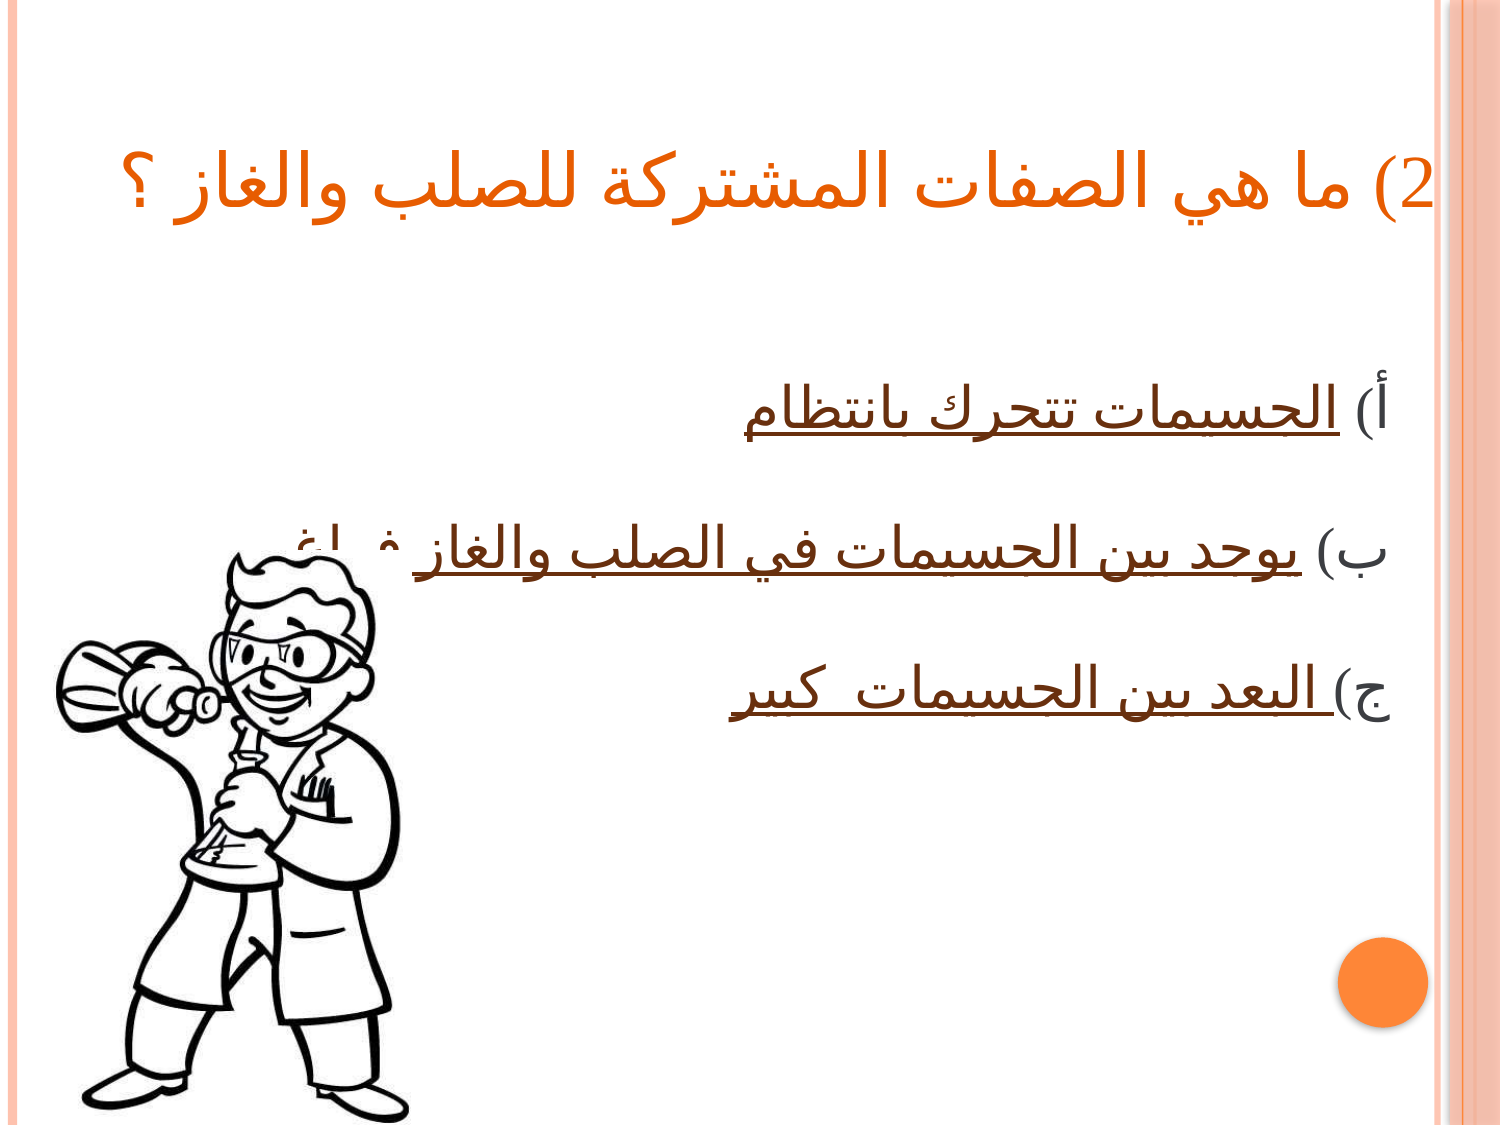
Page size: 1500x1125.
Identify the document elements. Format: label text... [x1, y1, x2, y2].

picture [52, 550, 412, 1125]
text_box أ) الجسيمات تتحرك بانتظام ب) يوجد بين الجسيمات في الصلب والغاز فراغ ج) البعد بين الجسيمات كبير [277, 363, 1406, 728]
text_box 2) ما هي الصفات المشتركة للصلب والغاز ؟ [103, 125, 1452, 231]
